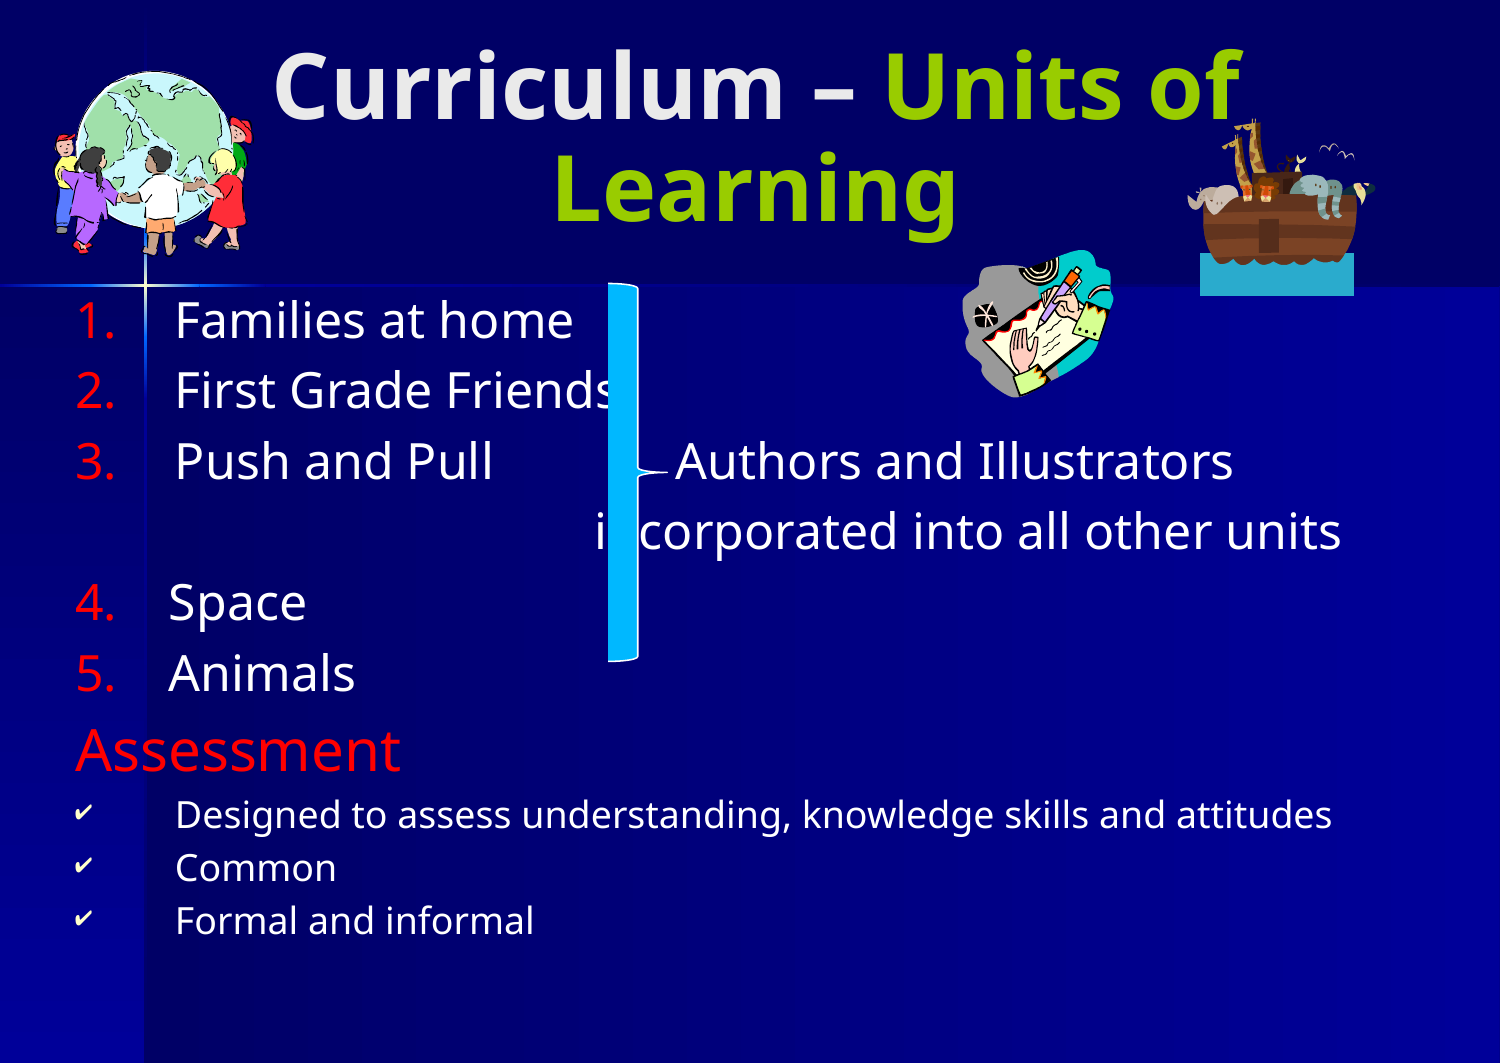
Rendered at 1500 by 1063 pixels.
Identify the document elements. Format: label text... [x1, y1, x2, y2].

subtitle Families at home First Grade Friends Push and Pull Authors and Illustrators incorporated into all other units 4. Space 5. Animals Assessment Designed to assess understanding, knowledge skills and attitudes Common Formal and informal [74, 233, 1426, 997]
text_box [608, 283, 668, 662]
picture [962, 247, 1117, 401]
picture [52, 70, 255, 258]
picture [1186, 117, 1377, 297]
title Curriculum – Units of Learning [117, 28, 1394, 233]
